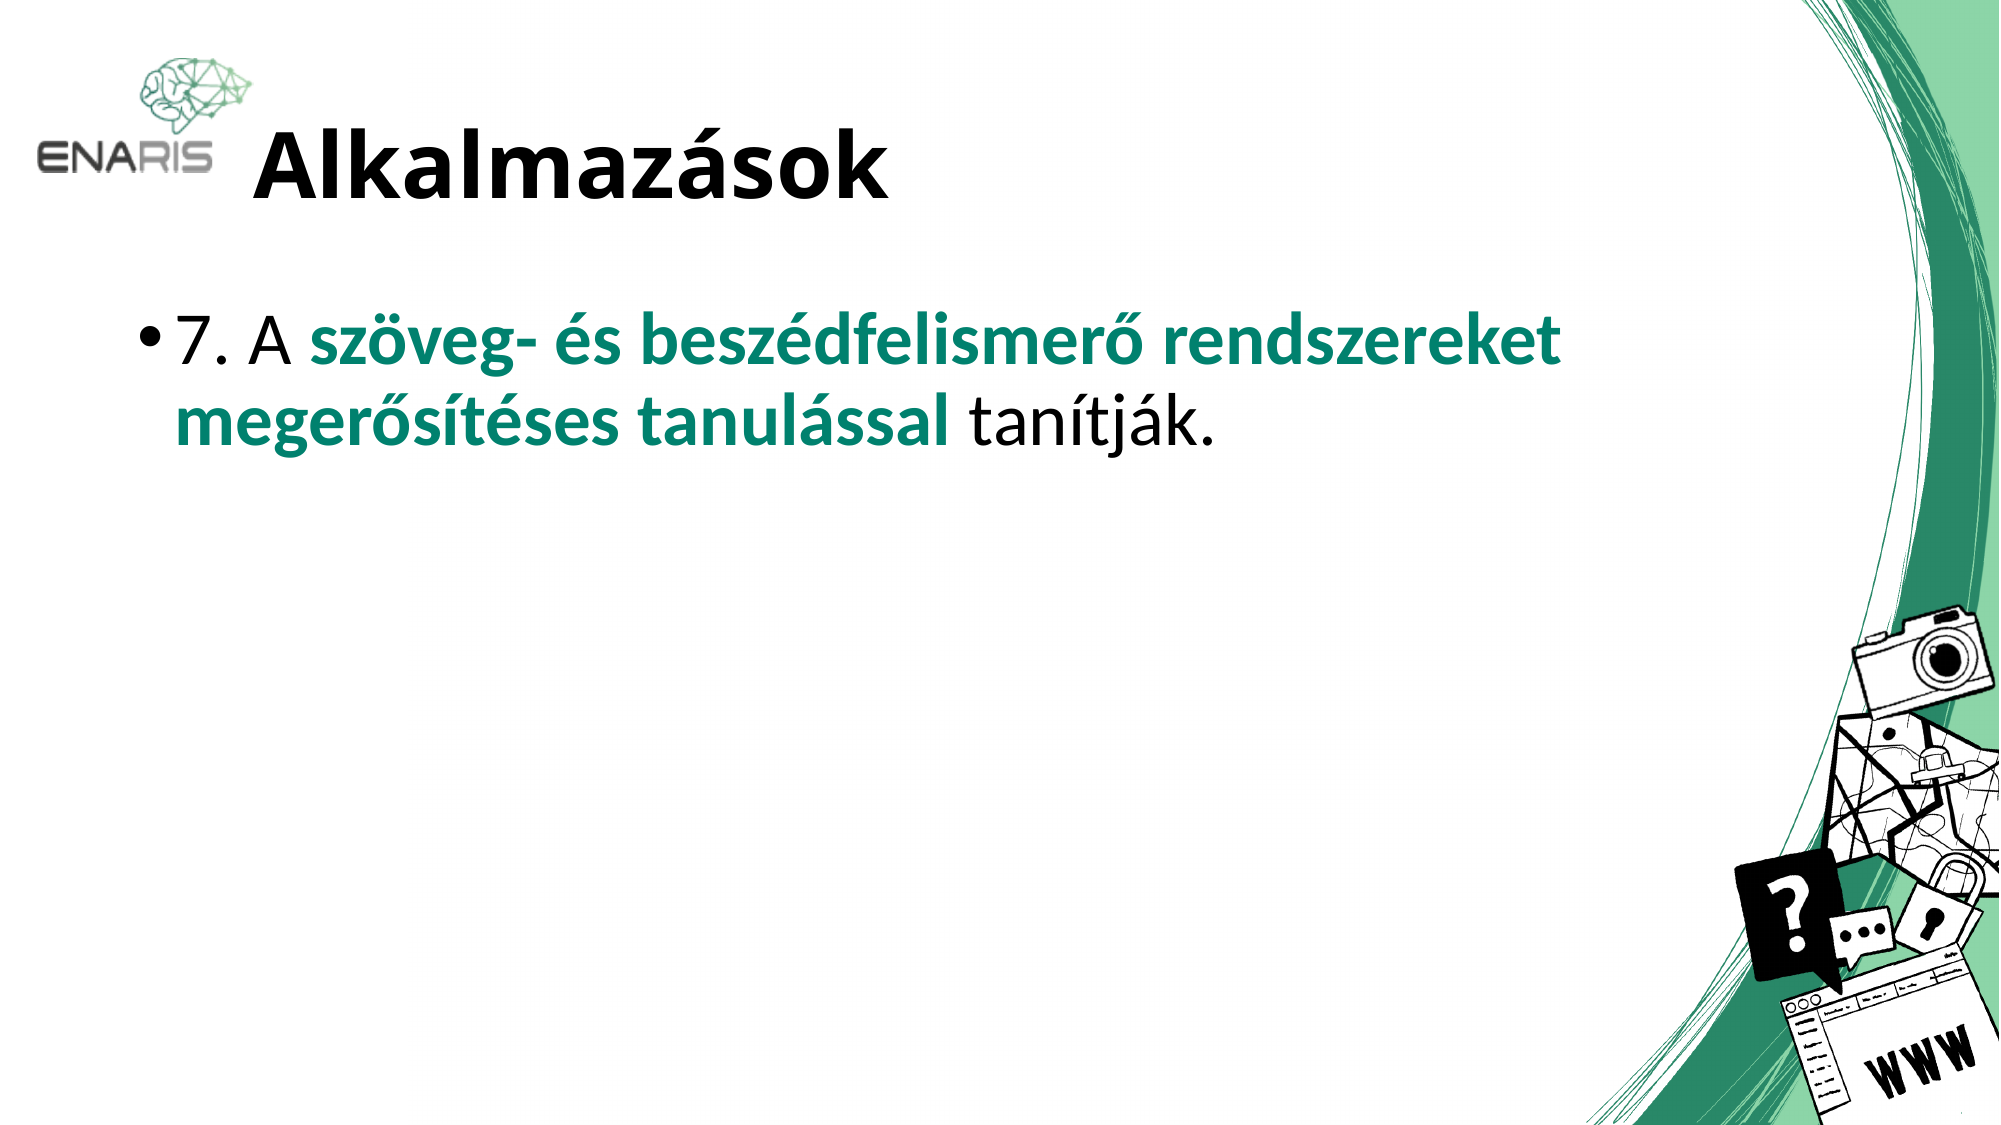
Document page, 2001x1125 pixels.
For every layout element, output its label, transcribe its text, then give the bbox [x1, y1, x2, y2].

picture [408, 0, 1999, 1125]
list 7. A szöveg- és beszédfelismerő rendszereket megerősítéses tanulással tanítják. [137, 299, 1728, 1014]
title Alkalmazások [253, 59, 1863, 278]
picture [37, 58, 254, 173]
